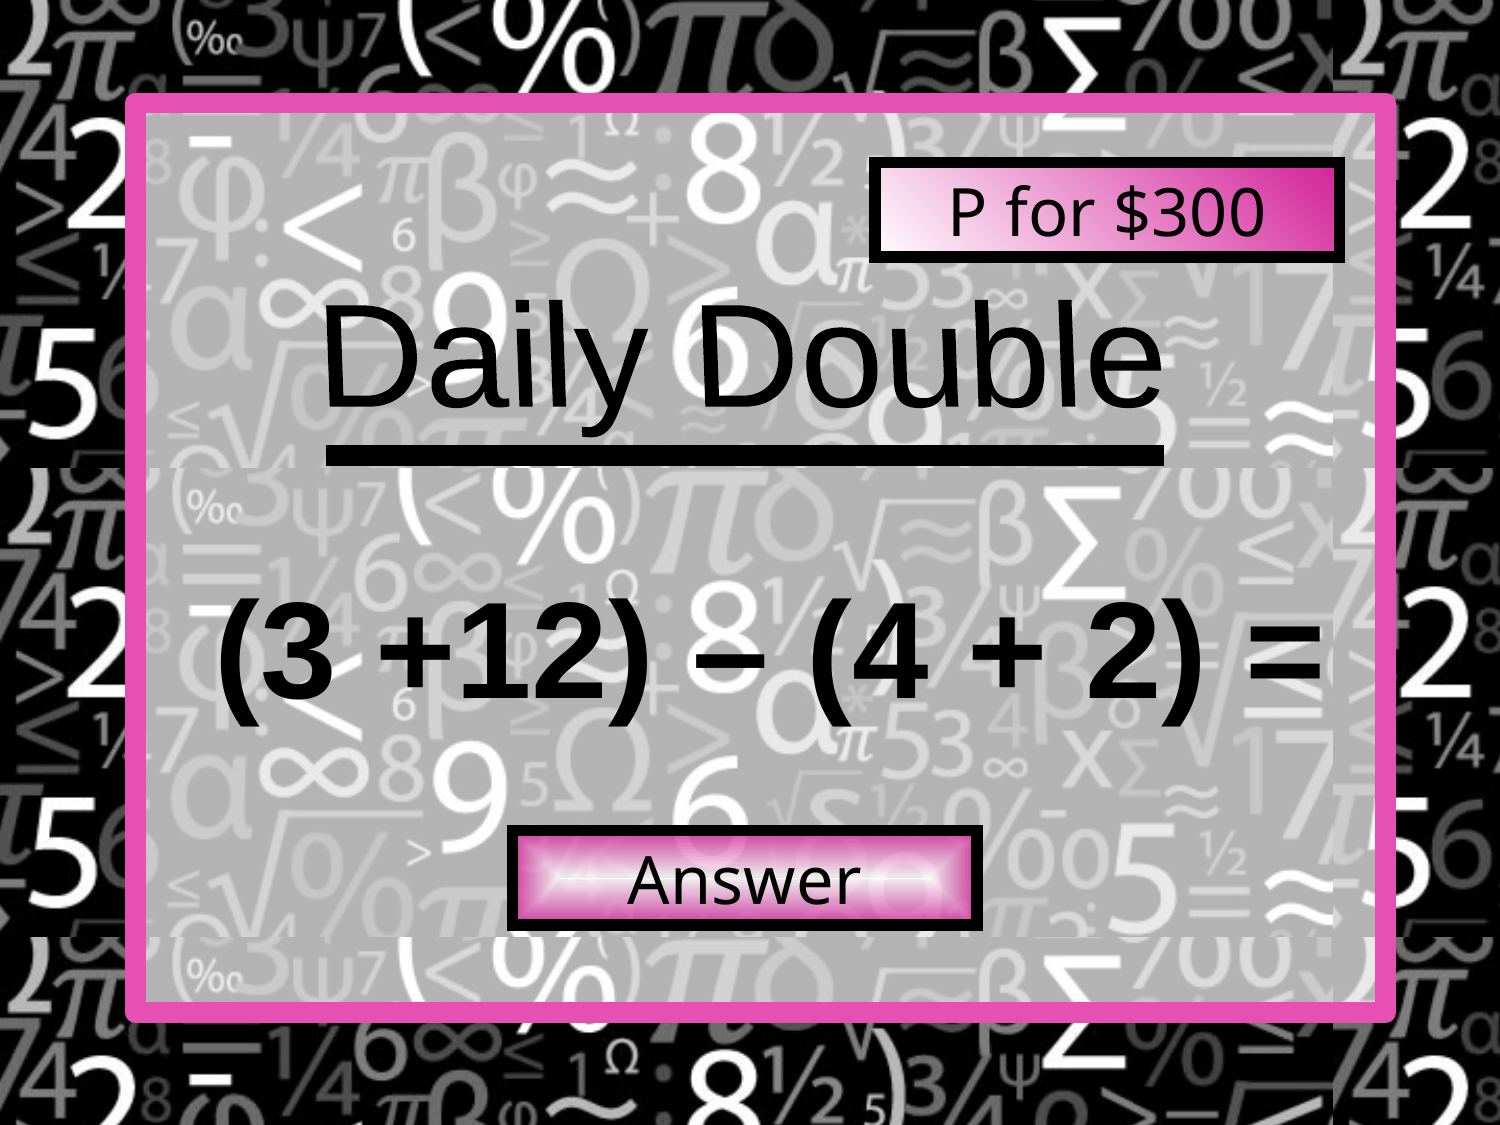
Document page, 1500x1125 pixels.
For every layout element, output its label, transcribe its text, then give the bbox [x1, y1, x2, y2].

text_box Answer [512, 830, 977, 926]
text_box P for $300 [874, 162, 1340, 258]
picture [0, 0, 1500, 1125]
text_box (3 +12) – (4 + 2) = [200, 553, 1500, 734]
text_box [134, 101, 1388, 1015]
